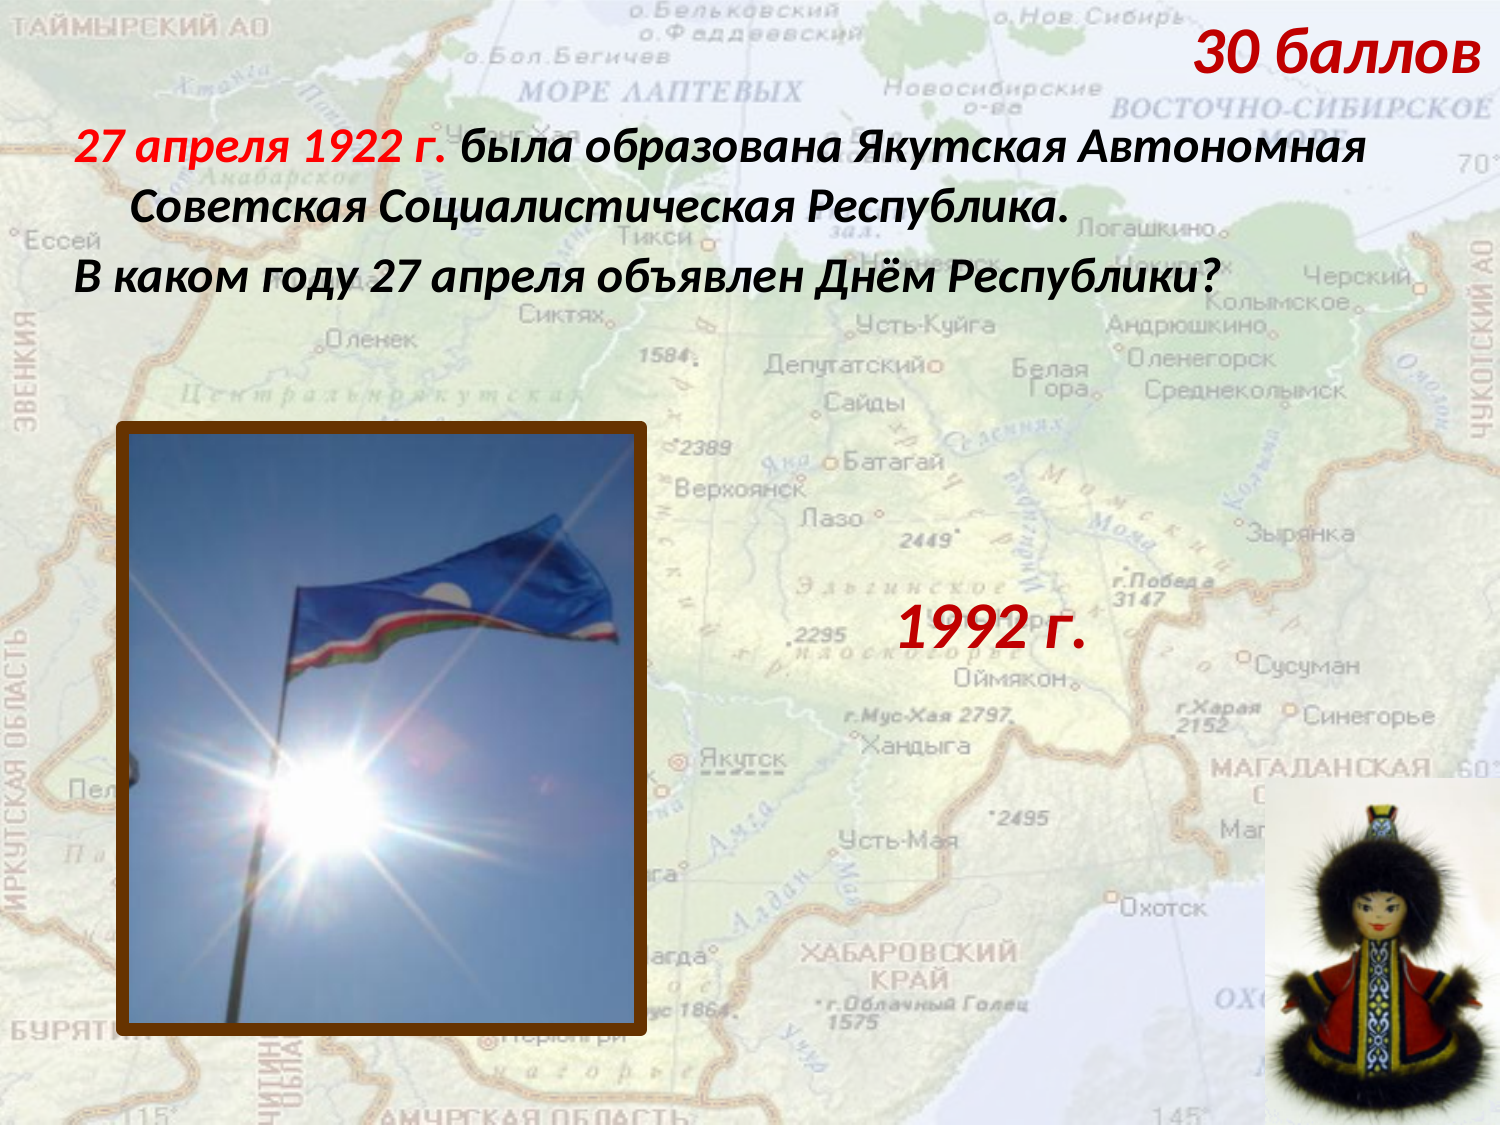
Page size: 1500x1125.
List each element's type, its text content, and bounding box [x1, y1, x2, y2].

picture [1265, 778, 1500, 1125]
text_box 30 баллов [1176, 0, 1498, 95]
picture [128, 433, 635, 1024]
text_box 1992 г. [878, 574, 1227, 669]
list 27 апреля 1922 г. была образована Якутская Автономная Советская Социалистическая Республика. В каком году 27 апреля объявлен Днём Республики? [58, 105, 1432, 211]
